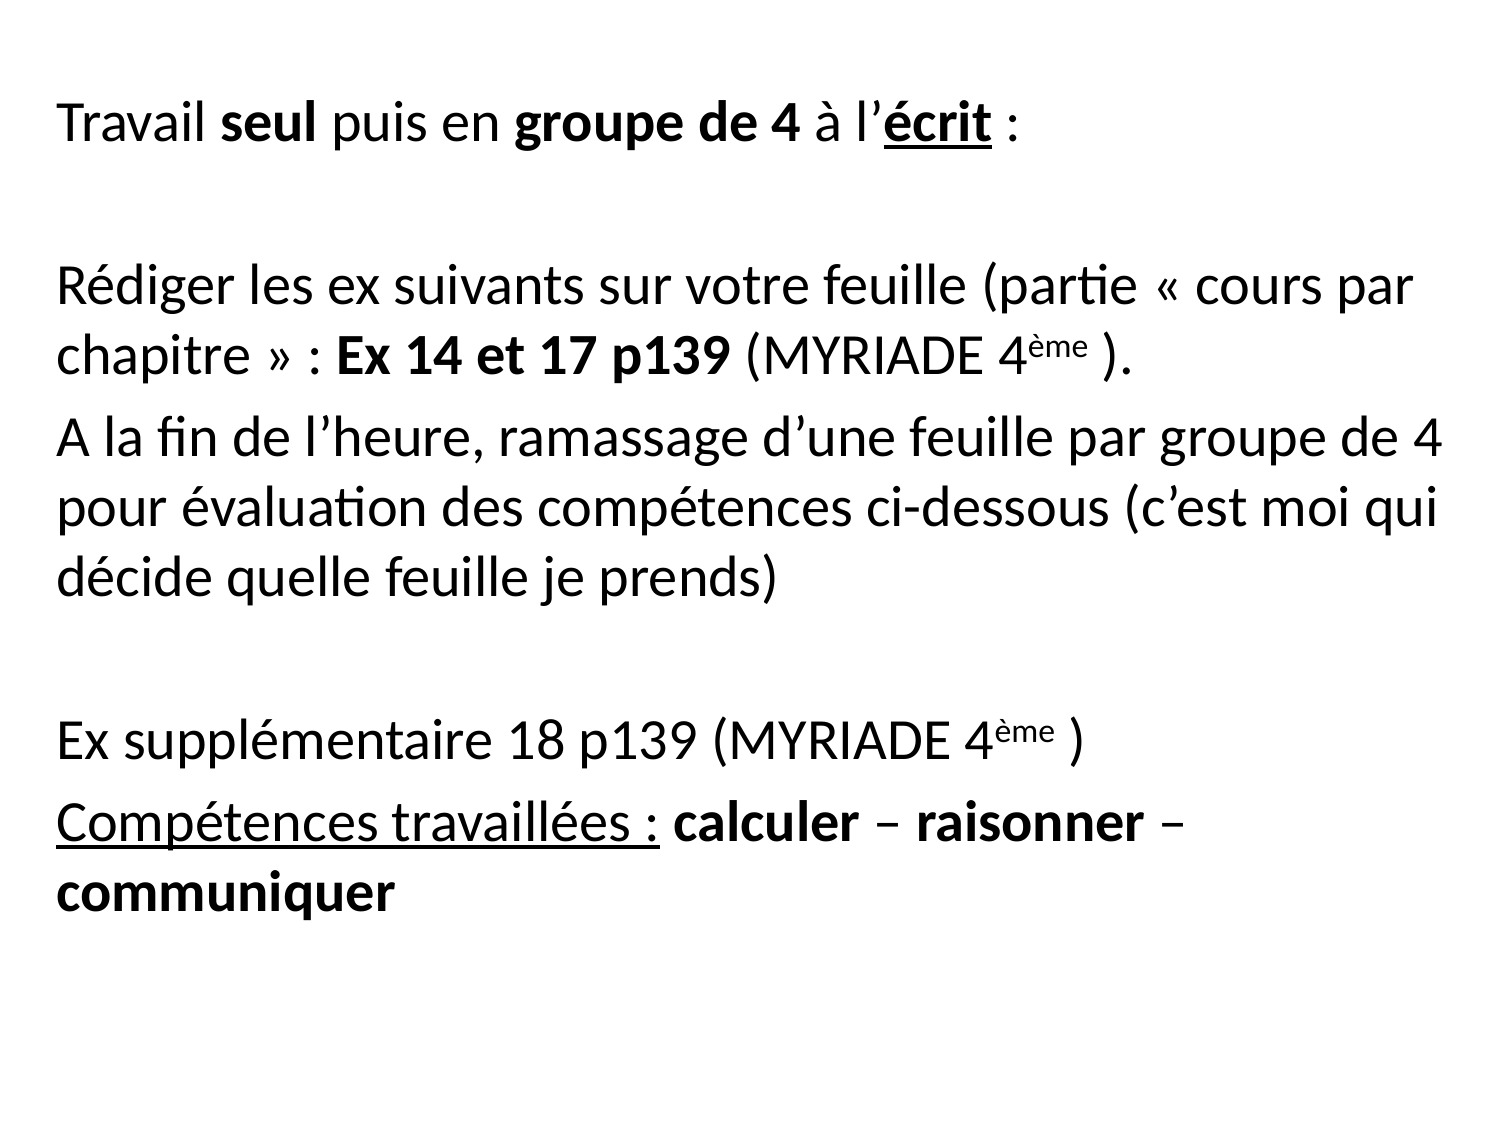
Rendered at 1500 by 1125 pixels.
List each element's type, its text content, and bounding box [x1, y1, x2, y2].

list Travail seul puis en groupe de 4 à l’écrit : Rédiger les ex suivants sur votre feuille (partie « cours par chapitre » : Ex 14 et 17 p139 (MYRIADE 4ème ). A la fin de l’heure, ramassage d’une feuille par groupe de 4 pour évaluation des compétences ci-dessous (c’est moi qui décide quelle feuille je prends) Ex supplémentaire 18 p139 (MYRIADE 4ème ) Compétences travaillées : calculer – raisonner – communiquer [41, 54, 1500, 1071]
